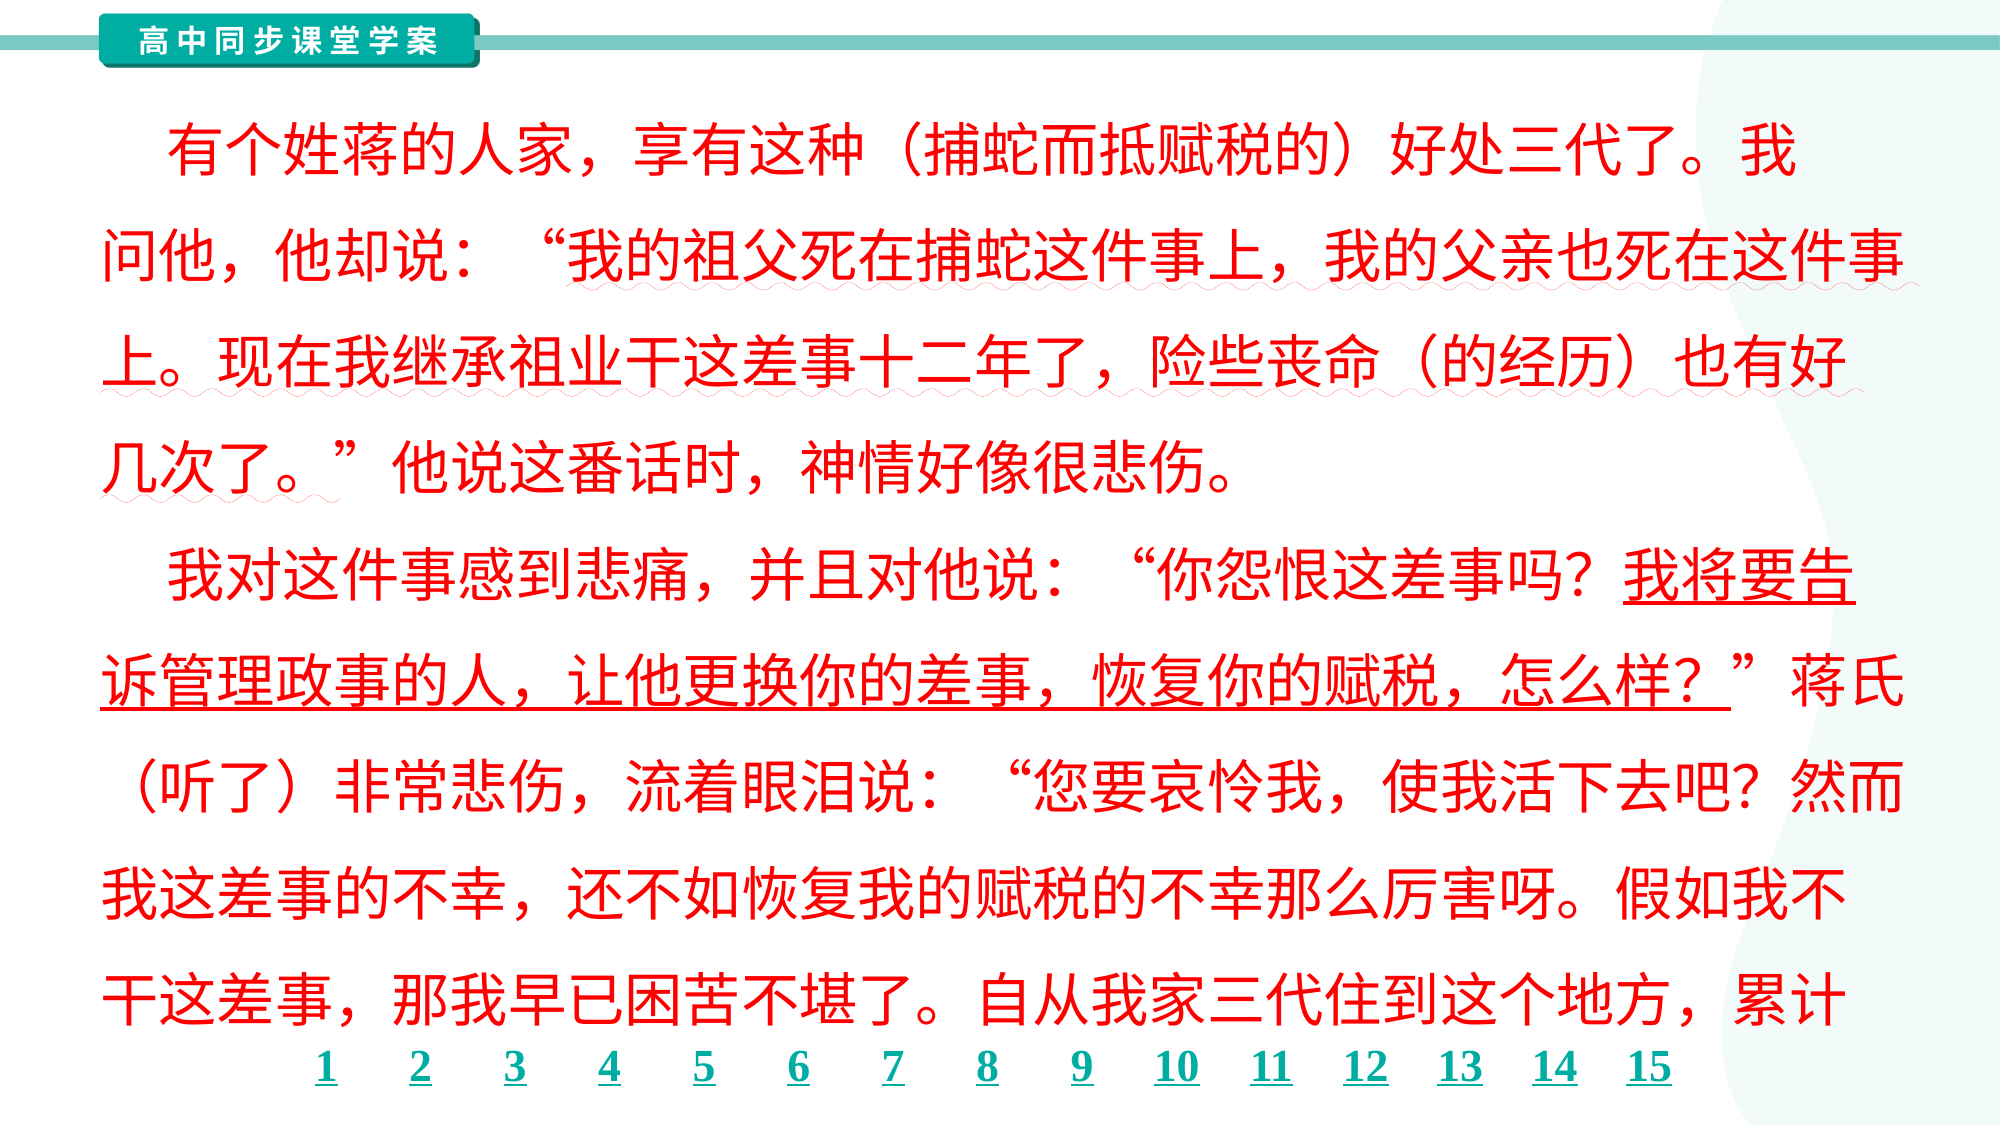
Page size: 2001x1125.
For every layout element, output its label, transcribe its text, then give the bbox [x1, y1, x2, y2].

text_box 有个姓蒋的人家，享有这种（捕蛇而抵赋税的）好处三代了。我 问他，他却说：“我的祖父死在捕蛇这件事上，我的父亲也死在这件事 上。现在我继承祖业干这差事十二年了，险些丧命（的经历）也有好 几次了。”他说这番话时，神情好像很悲伤。 我对这件事感到悲痛，并且对他说：“你怨恨这差事吗？我将要告 诉管理政事的人，让他更换你的差事，恢复你的赋税，怎么样？”蒋氏 （听了）非常悲伤，流着眼泪说：“您要哀怜我，使我活下去吧？然而 我这差事的不幸，还不如恢复我的赋税的不幸那么厉害呀。假如我不 干这差事，那我早已困苦不堪了。自从我家三代住到这个地方，累计 [100, 76, 1899, 1033]
picture [0, 0, 2000, 1125]
